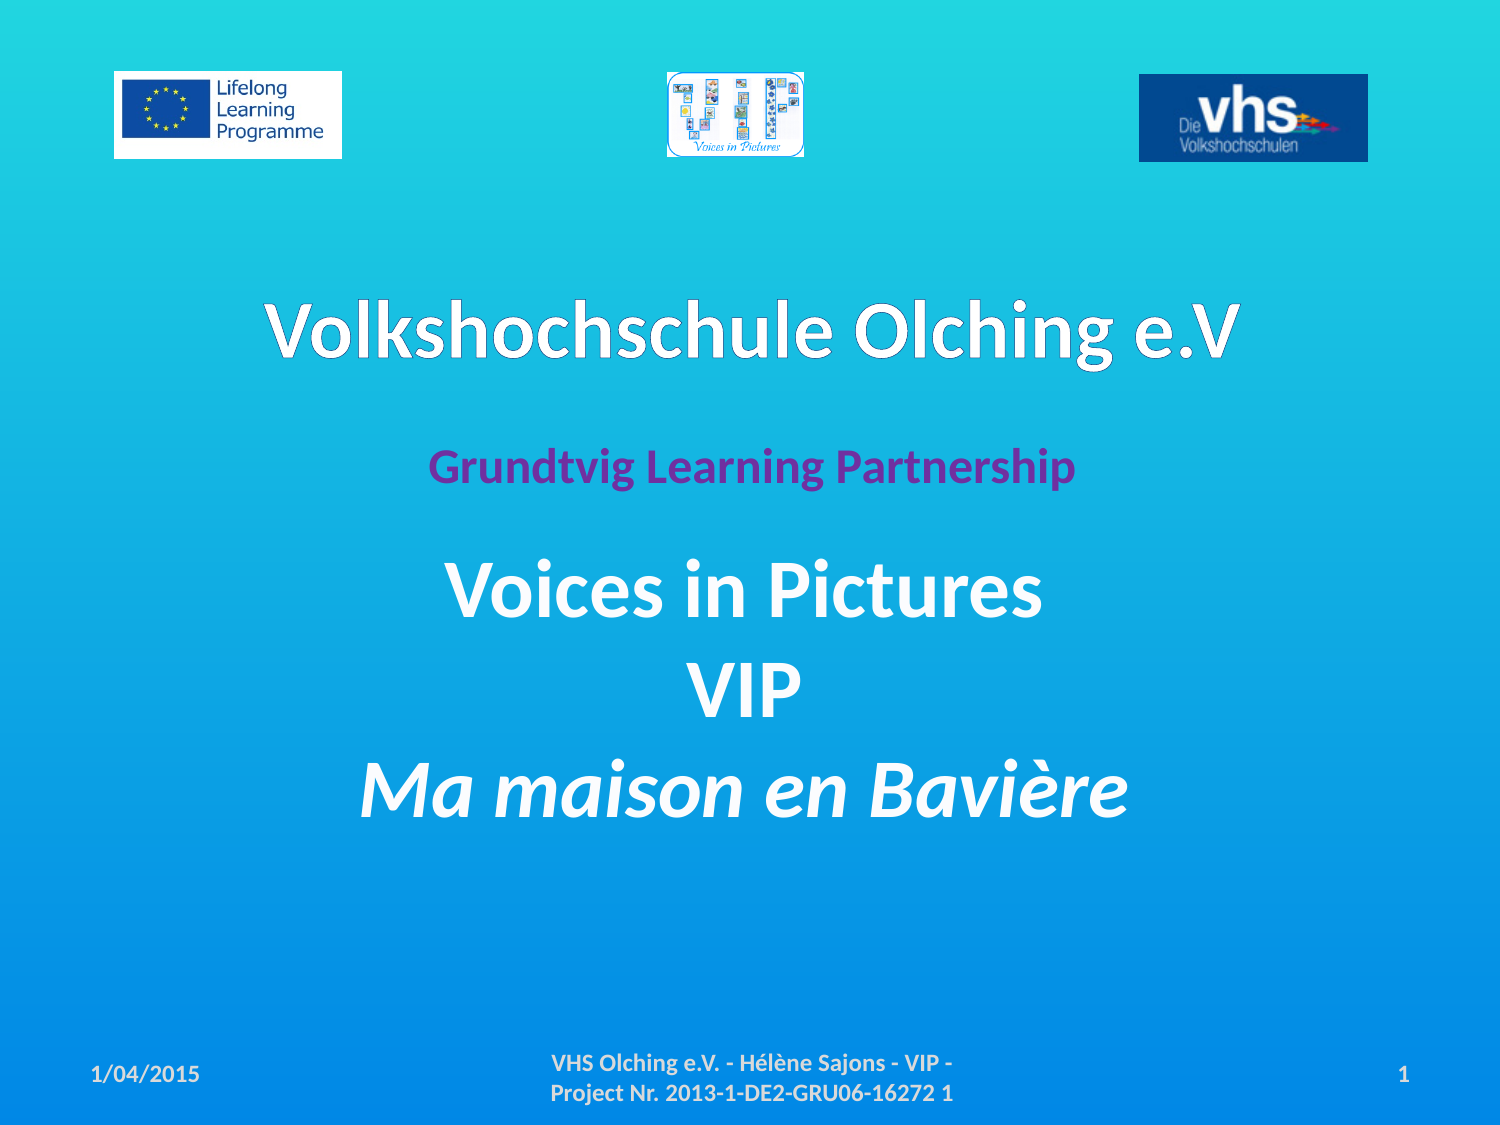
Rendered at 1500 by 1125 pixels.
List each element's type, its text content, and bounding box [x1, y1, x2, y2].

picture [666, 72, 804, 158]
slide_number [75, 1042, 425, 1103]
text_box Voices in Pictures VIP Ma maison en Bavière [343, 527, 1146, 842]
text_box Volkshochschule Olching e.V [152, 267, 1353, 382]
picture [114, 71, 342, 160]
picture [1139, 74, 1369, 163]
slide_number 1 [1074, 1042, 1425, 1103]
text_box Grundtvig Learning Partnership [413, 426, 1092, 501]
footer VHS Olching e.V. - Hélène Sajons - VIP - Project Nr. 2013-1-DE2-GRU06-16272 1 [515, 1046, 991, 1107]
